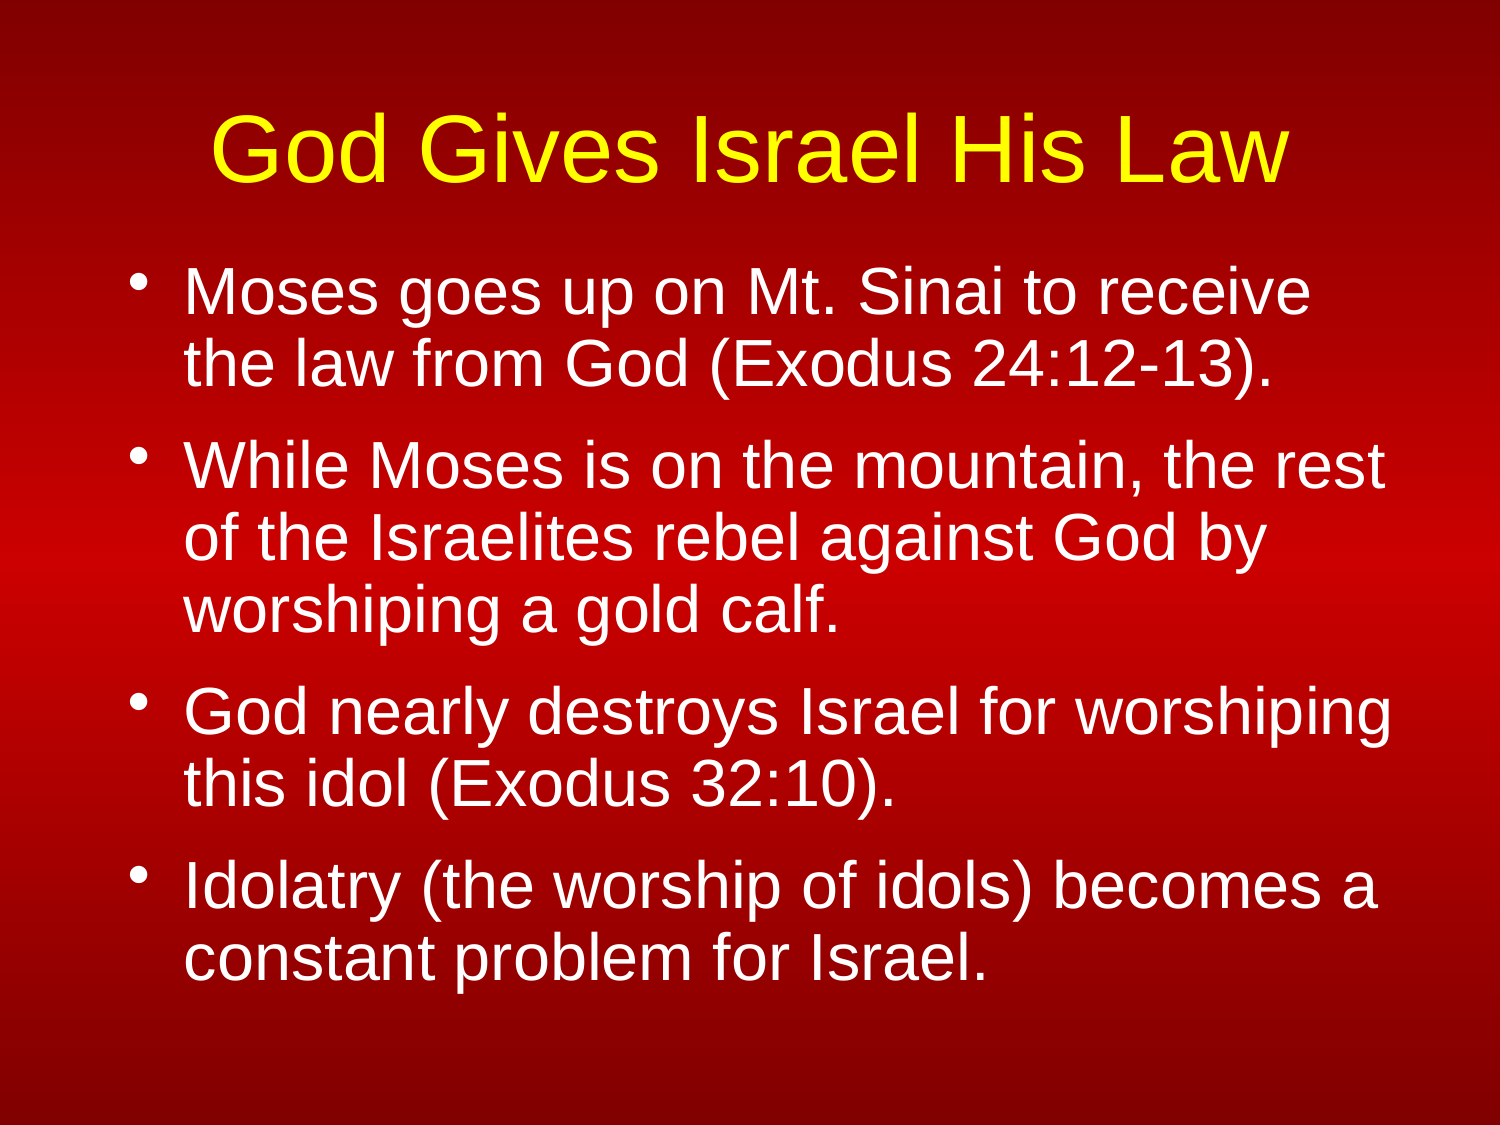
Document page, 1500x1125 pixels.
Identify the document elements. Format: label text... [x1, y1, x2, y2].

title God Gives Israel His Law [37, 50, 1463, 238]
list Moses goes up on Mt. Sinai to receive the law from God (Exodus 24:12-13). While Moses is on the mountain, the rest of the Israelites rebel against God by worshiping a gold calf. God nearly destroys Israel for worshiping this idol (Exodus 32:10). Idolatry (the worship of idols) becomes a constant problem for Israel. [112, 249, 1438, 1050]
